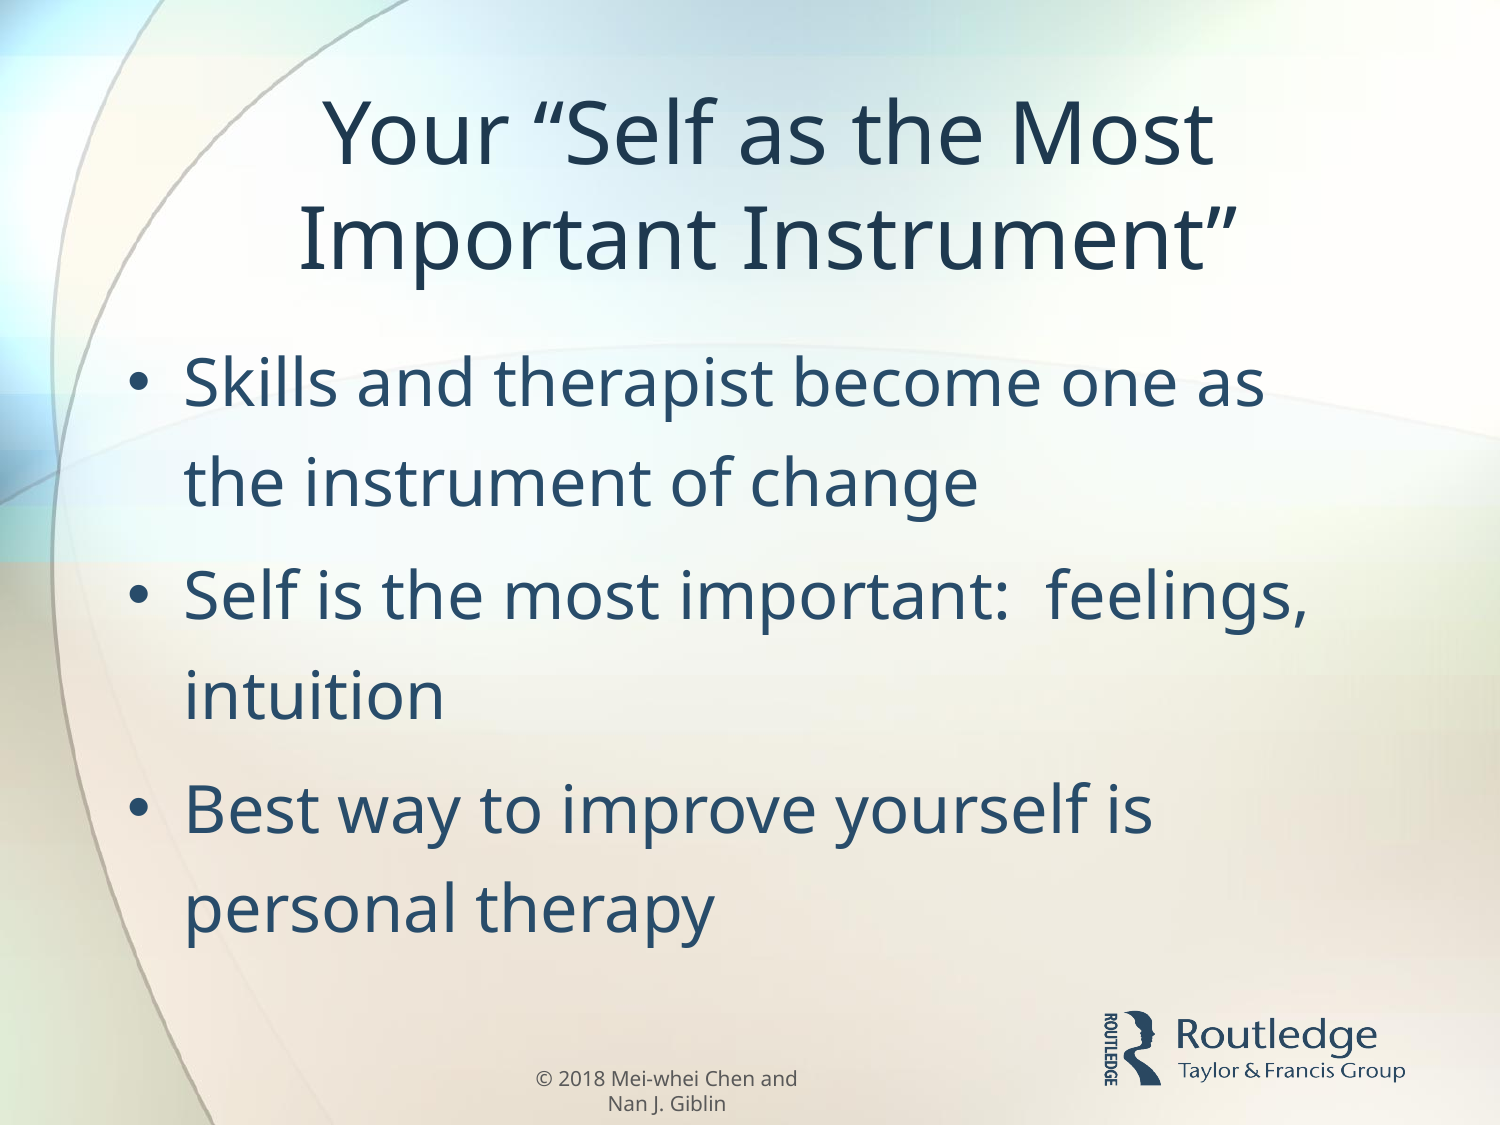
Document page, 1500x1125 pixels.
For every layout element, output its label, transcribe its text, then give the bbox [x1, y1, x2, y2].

picture [0, 0, 1500, 1125]
list Skills and therapist become one as the instrument of change Self is the most important: feelings, intuition Best way to improve yourself is personal therapy [112, 312, 1400, 1050]
title Your “Self as the Most Important Instrument” [157, 82, 1379, 283]
